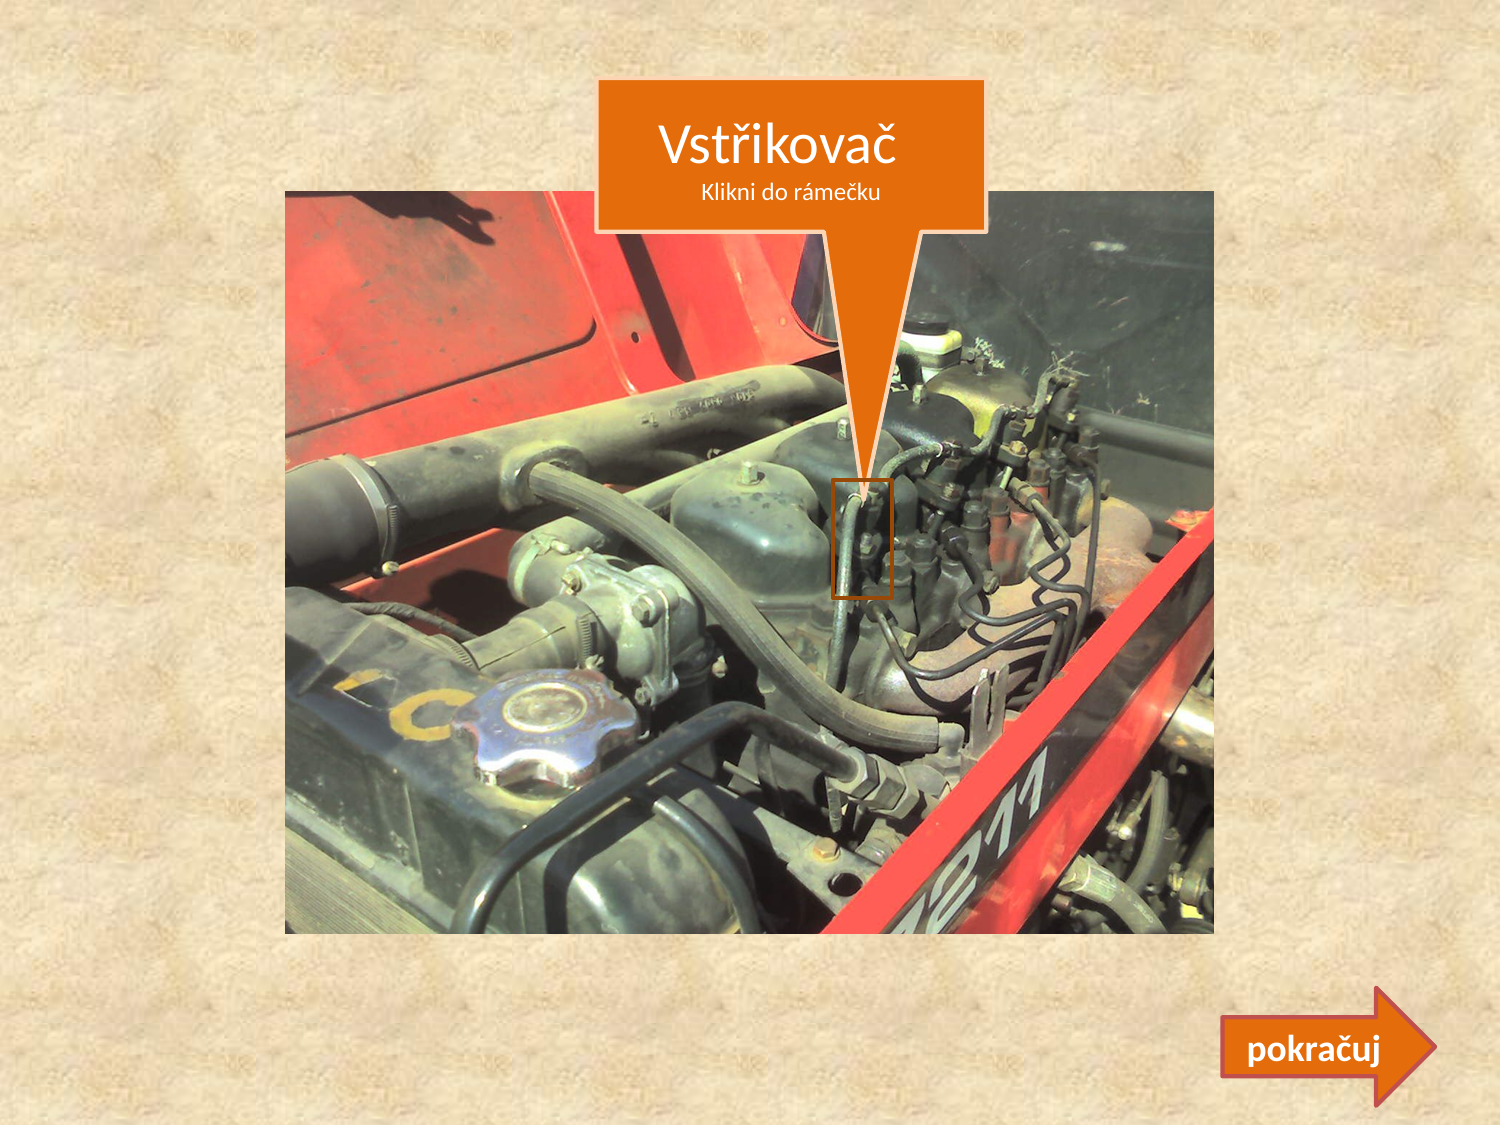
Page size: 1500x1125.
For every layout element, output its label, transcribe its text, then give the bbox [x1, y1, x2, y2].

text_box pokračuj [1220, 985, 1438, 1108]
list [285, 190, 1215, 934]
picture [0, 0, 1500, 1125]
text_box Vstřikovač Klikni do rámečku [594, 76, 989, 189]
